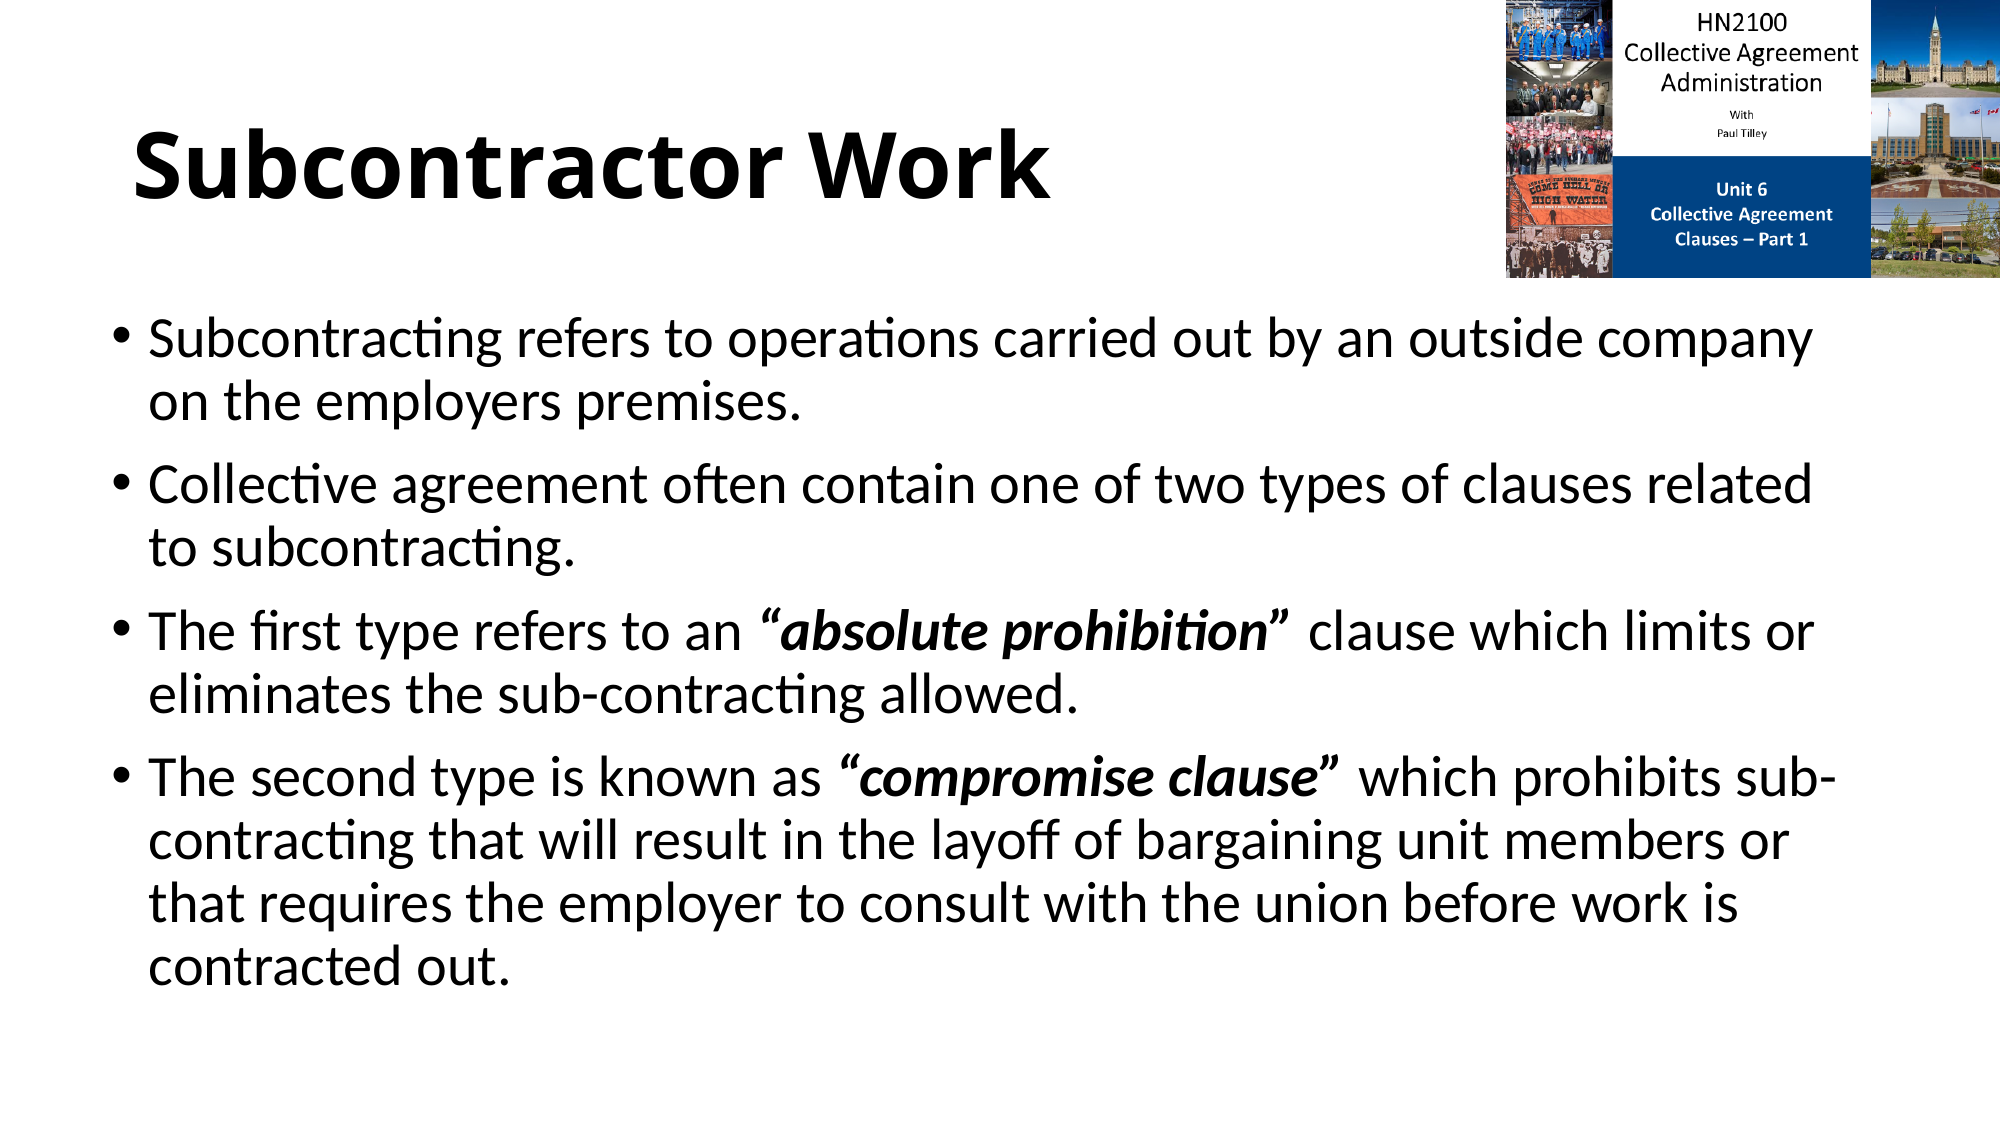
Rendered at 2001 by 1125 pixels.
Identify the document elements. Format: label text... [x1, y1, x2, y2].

picture [1506, 0, 2000, 278]
title Subcontractor Work [116, 59, 1506, 278]
list Subcontracting refers to operations carried out by an outside company on the employers premises. Collective agreement often contain one of two types of clauses related to subcontracting. The first type refers to an “absolute prohibition” clause which limits or eliminates the sub-contracting allowed. The second type is known as “compromise clause” which prohibits sub-contracting that will result in the layoff of bargaining unit members or that requires the employer to consult with the union before work is contracted out. [96, 299, 1863, 1014]
